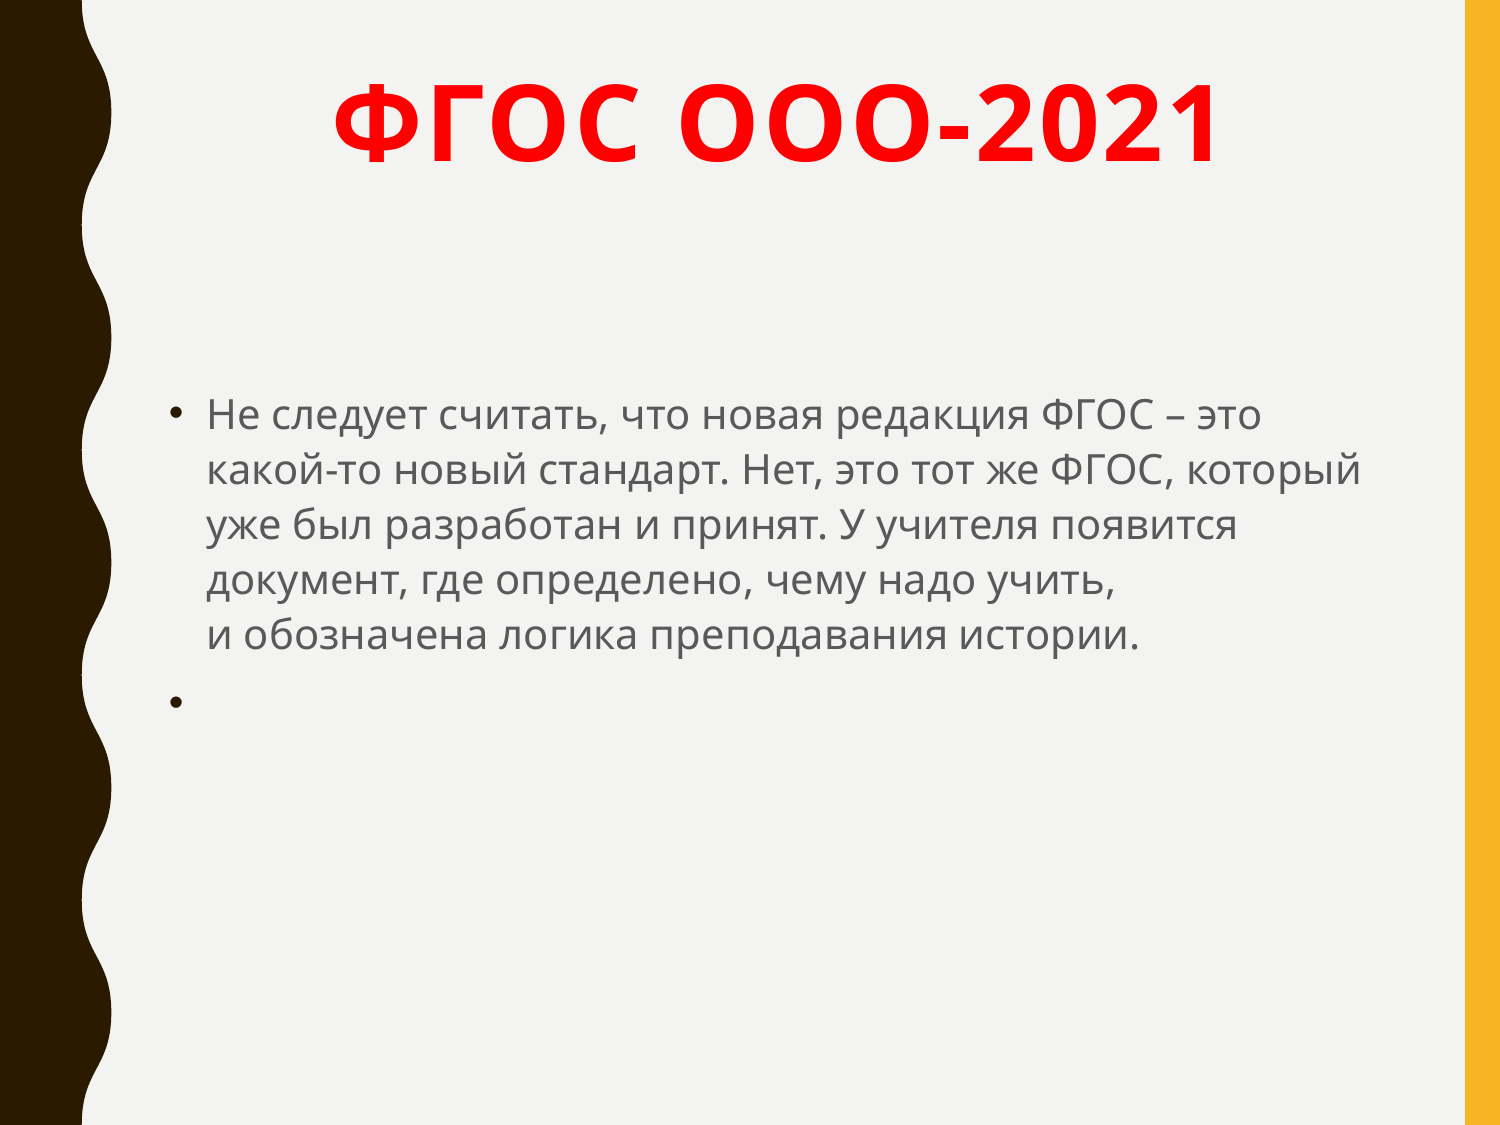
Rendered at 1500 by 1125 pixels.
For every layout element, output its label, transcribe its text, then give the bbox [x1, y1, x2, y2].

title ФГОС ООО-2021 [154, 62, 1407, 308]
list Не следует считать, что новая редакция ФГОС – это какой-то новый стандарт. Нет, это тот же ФГОС, который уже был разработан и принят. У учителя появится документ, где определено, чему надо учить, и обозначена логика преподавания истории. [154, 375, 1407, 965]
